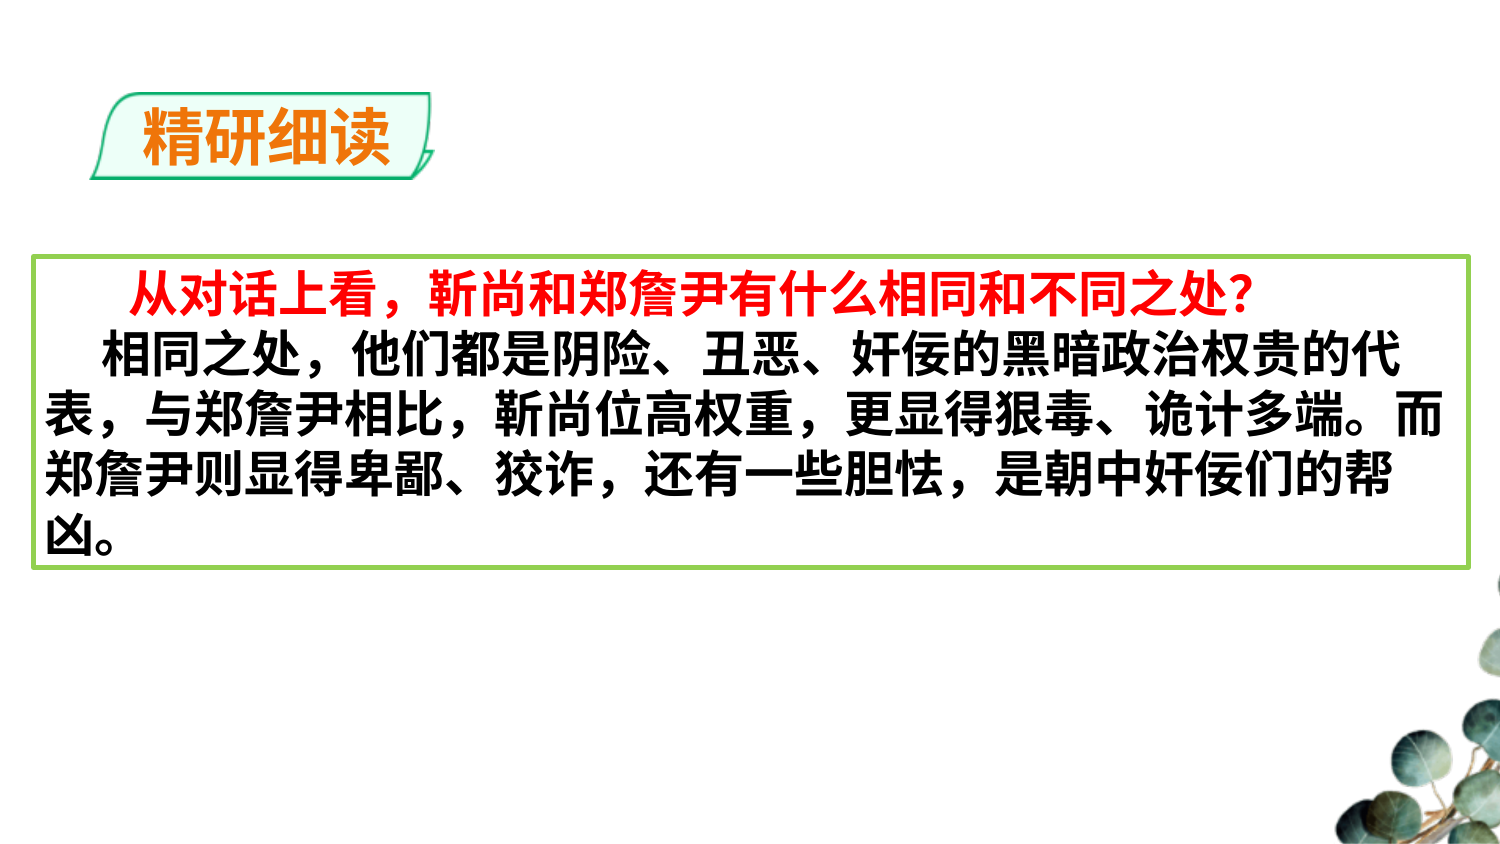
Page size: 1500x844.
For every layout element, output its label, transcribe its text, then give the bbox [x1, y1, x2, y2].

picture [89, 92, 435, 180]
text_box 从对话上看，靳尚和郑詹尹有什么相同和不同之处？ 相同之处，他们都是阴险、丑恶、奸佞的黑暗政治权贵的代表，与郑詹尹相比，靳尚位高权重，更显得狠毒、诡计多端。而郑詹尹则显得卑鄙、狡诈，还有一些胆怯，是朝中奸佞们的帮凶。 [33, 256, 1469, 568]
picture [1334, 565, 1500, 843]
